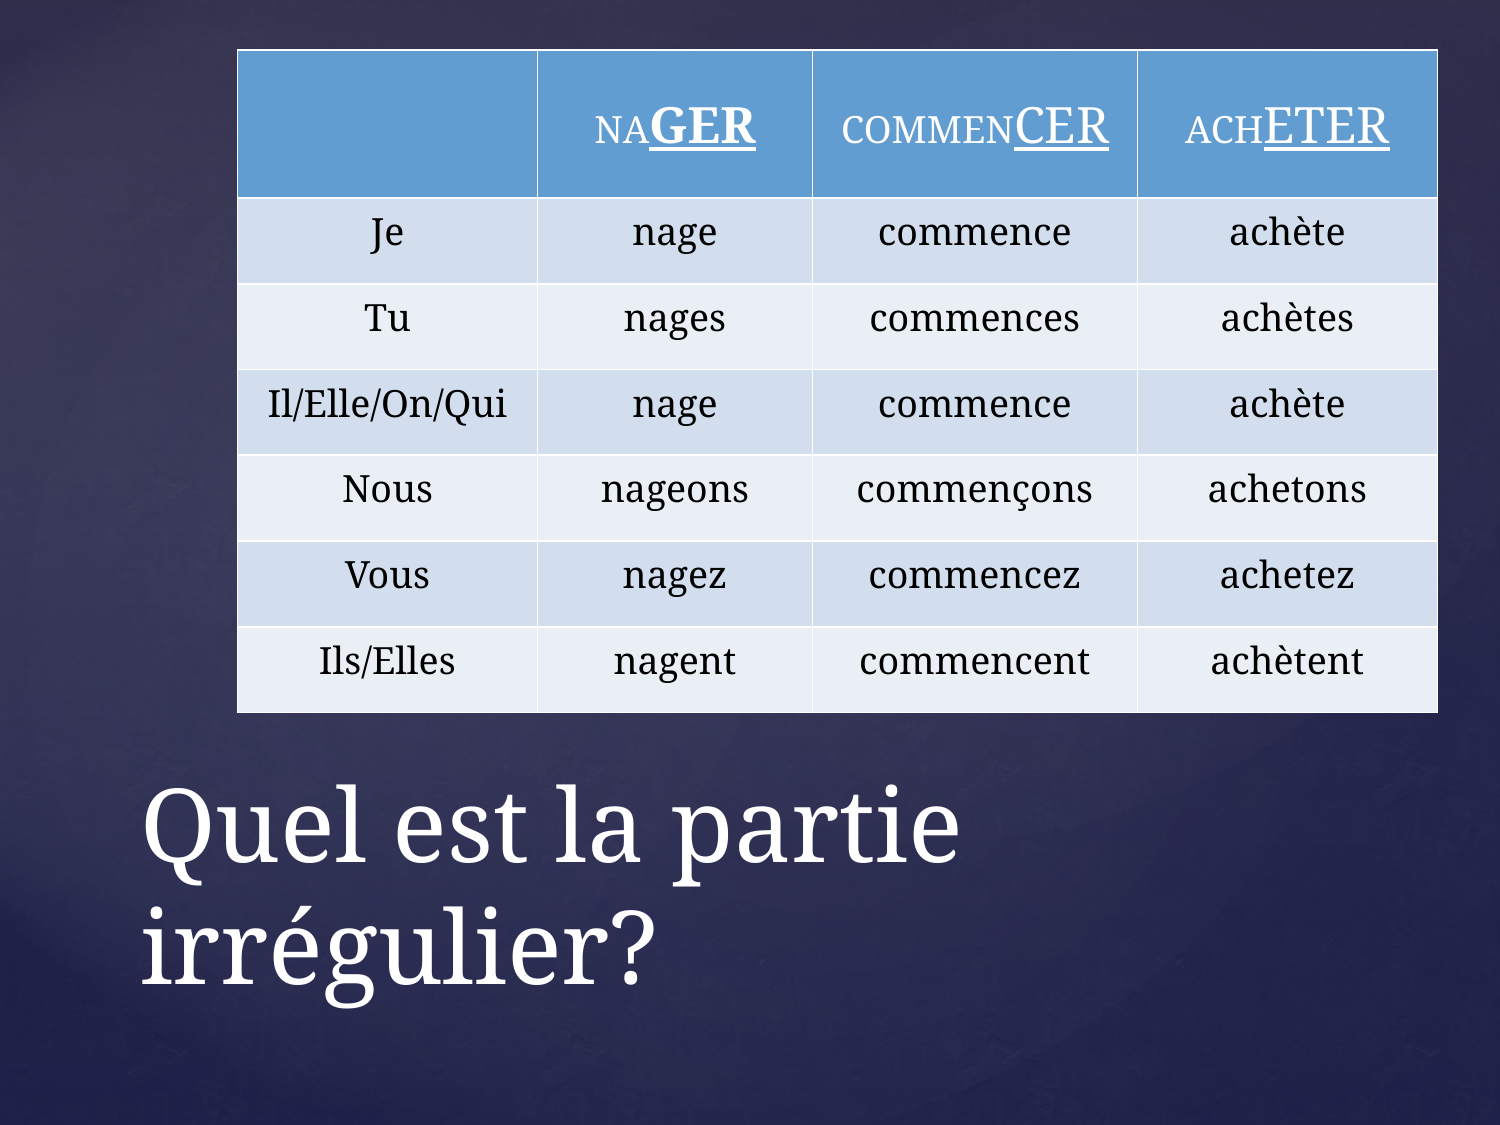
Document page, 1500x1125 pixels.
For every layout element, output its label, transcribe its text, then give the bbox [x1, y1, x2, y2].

table_cell commencez [813, 542, 1137, 626]
table_cell commençons [813, 456, 1137, 540]
table_header NAGER [538, 51, 812, 197]
table_cell achètent [1138, 628, 1437, 712]
table_header COMMENCER [813, 51, 1137, 197]
table_cell Ils/Elles [238, 628, 537, 712]
table_cell Je [238, 199, 537, 283]
table_cell nages [538, 285, 812, 369]
table_cell nagent [538, 628, 812, 712]
table_cell achète [1138, 199, 1437, 283]
table_cell nagez [538, 542, 812, 626]
table_cell achètes [1138, 285, 1437, 369]
table_cell commence [813, 199, 1137, 283]
table_header ACHETER [1138, 51, 1437, 197]
table_cell Vous [238, 542, 537, 626]
table_cell achetez [1138, 542, 1437, 626]
table_cell nage [538, 199, 812, 283]
table_cell commences [813, 285, 1137, 369]
table_cell commence [813, 370, 1137, 454]
table_cell achetons [1138, 456, 1437, 540]
table_cell commencent [813, 628, 1137, 712]
table_header [238, 51, 537, 197]
table_cell achète [1138, 370, 1437, 454]
title Quel est la partie irrégulier? [125, 862, 1363, 1013]
table_cell Tu [238, 285, 537, 369]
table_cell Nous [238, 456, 537, 540]
table_cell nageons [538, 456, 812, 540]
table_cell Il/Elle/On/Qui [238, 370, 537, 454]
table_cell nage [538, 370, 812, 454]
